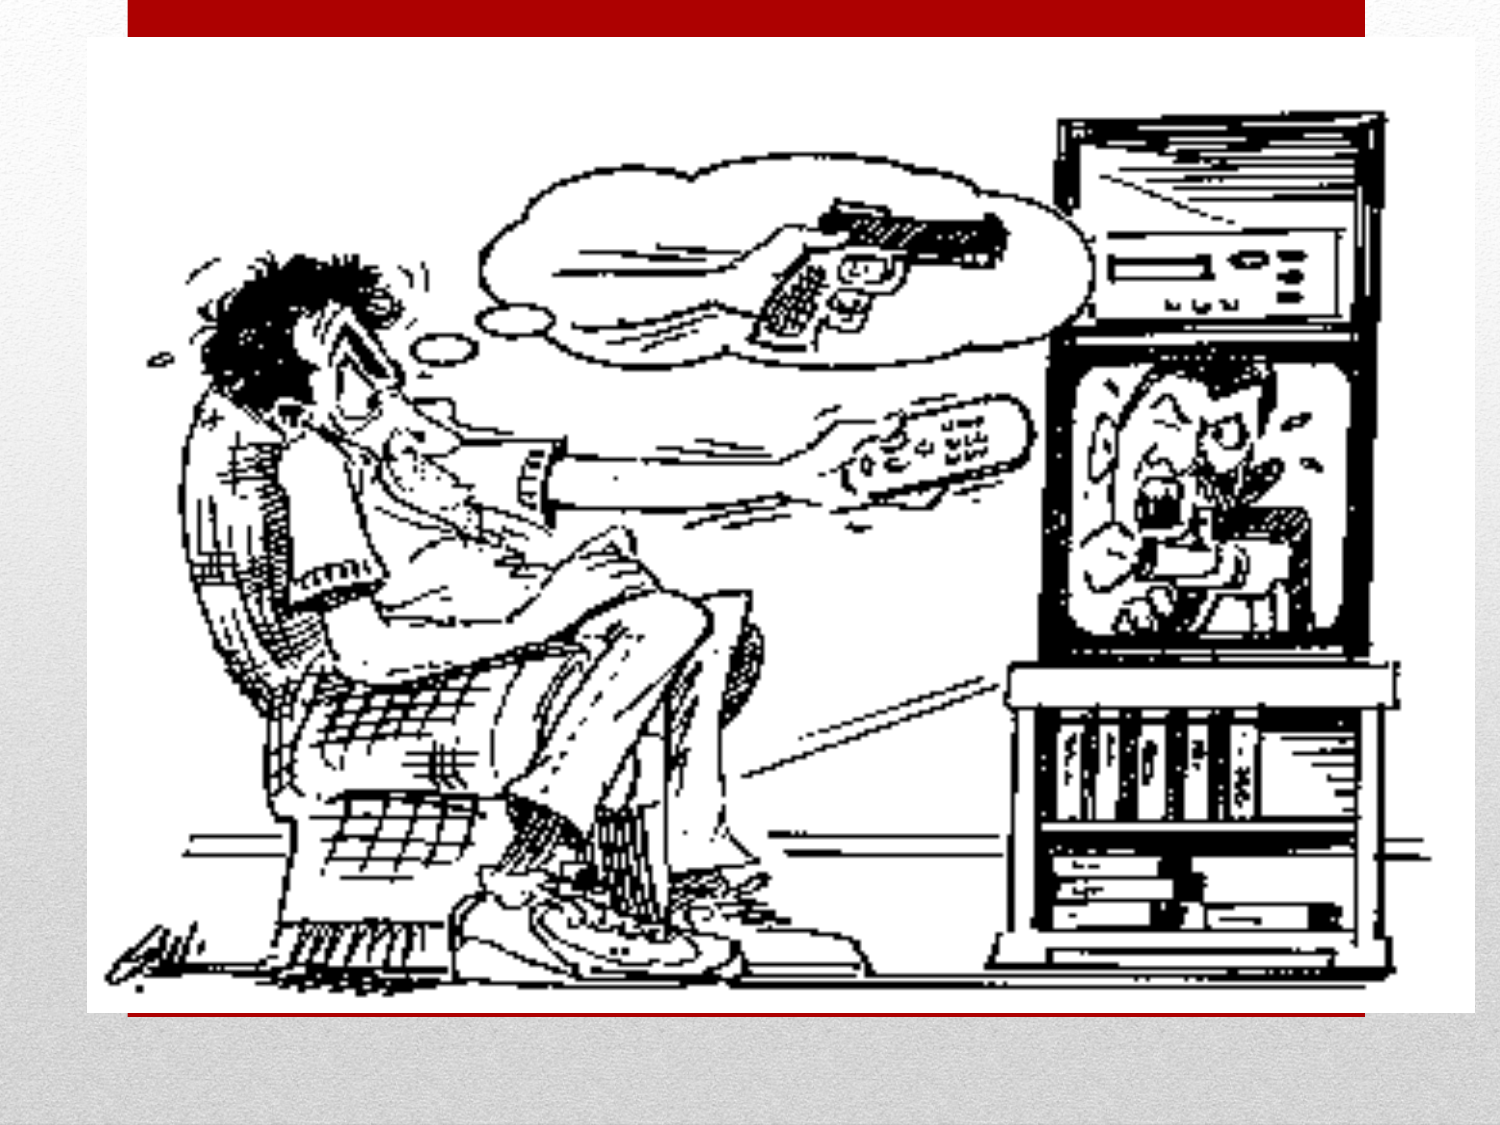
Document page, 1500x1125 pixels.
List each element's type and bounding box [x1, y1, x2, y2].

picture [86, 36, 1476, 1014]
